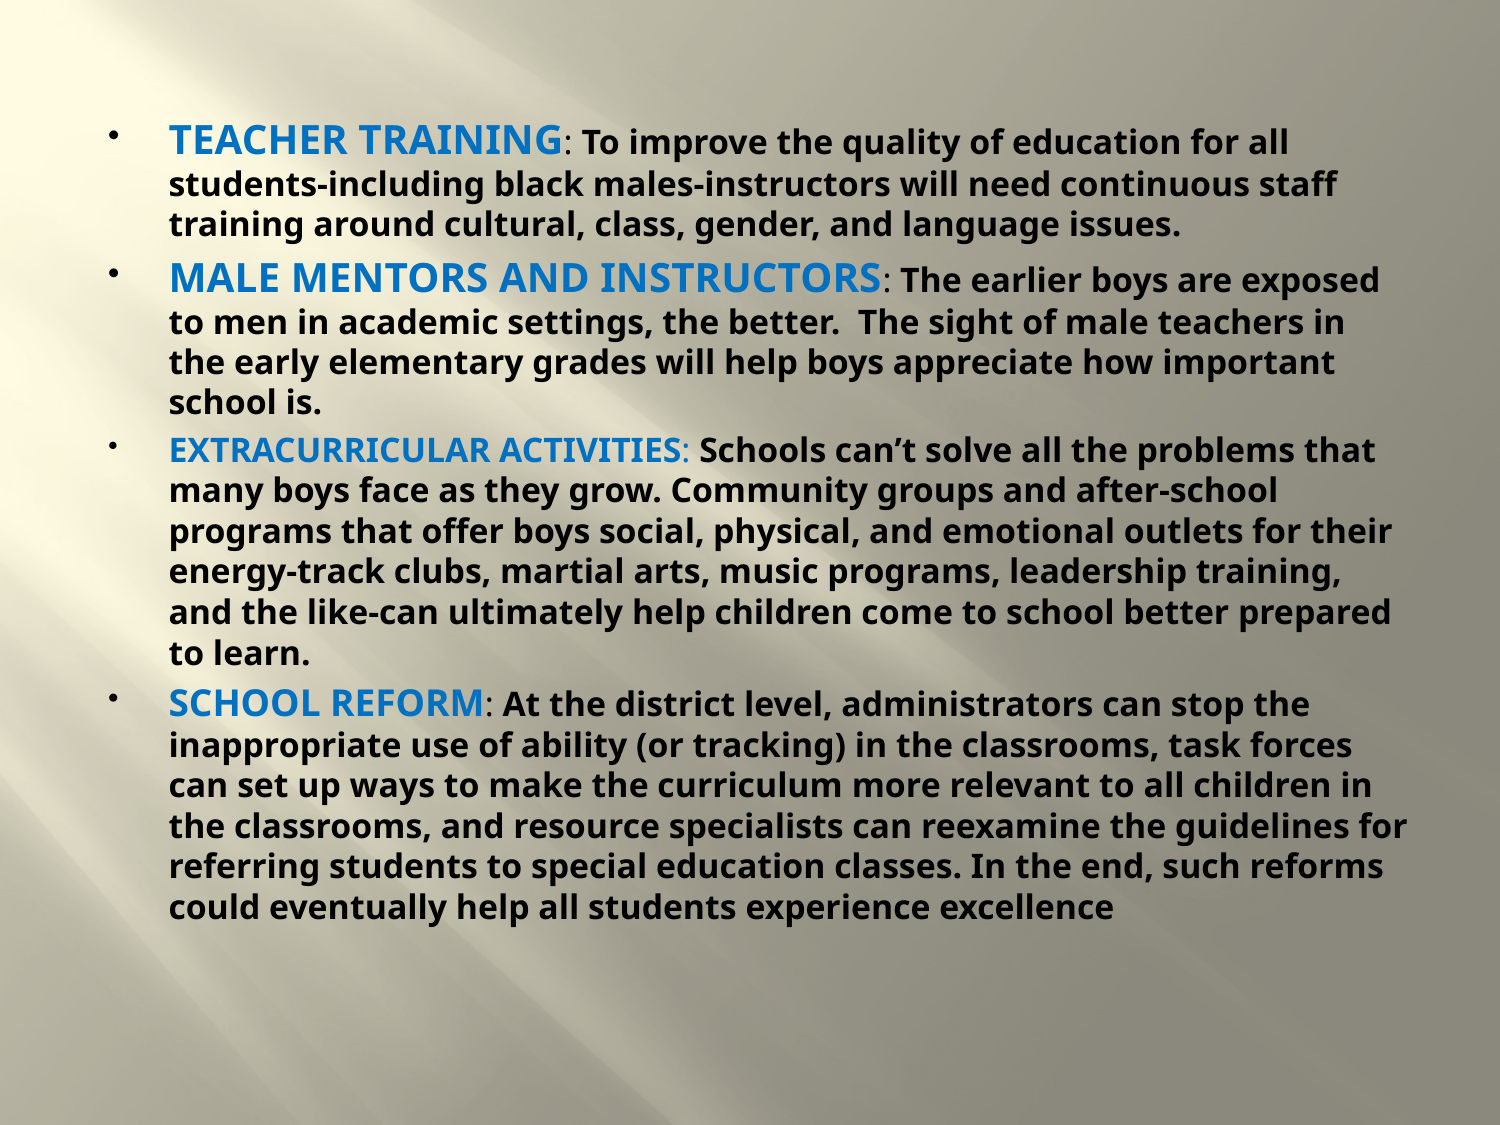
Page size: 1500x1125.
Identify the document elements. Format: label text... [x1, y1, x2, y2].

list TEACHER TRAINING: To improve the quality of education for all students-including black males-instructors will need continuous staff training around cultural, class, gender, and language issues. MALE MENTORS AND INSTRUCTORS: The earlier boys are exposed to men in academic settings, the better. The sight of male teachers in the early elementary grades will help boys appreciate how important school is. EXTRACURRICULAR ACTIVITIES: Schools can’t solve all the problems that many boys face as they grow. Community groups and after-school programs that offer boys social, physical, and emotional outlets for their energy-track clubs, martial arts, music programs, leadership training, and the like-can ultimately help children come to school better prepared to learn. SCHOOL REFORM: At the district level, administrators can stop the inappropriate use of ability (or tracking) in the classrooms, task forces can set up ways to make the curriculum more relevant to all children in the classrooms, and resource specialists can reexamine the guidelines for referring students to special education classes. In the end, such reforms could eventually help all students experience excellence [75, 50, 1425, 1035]
